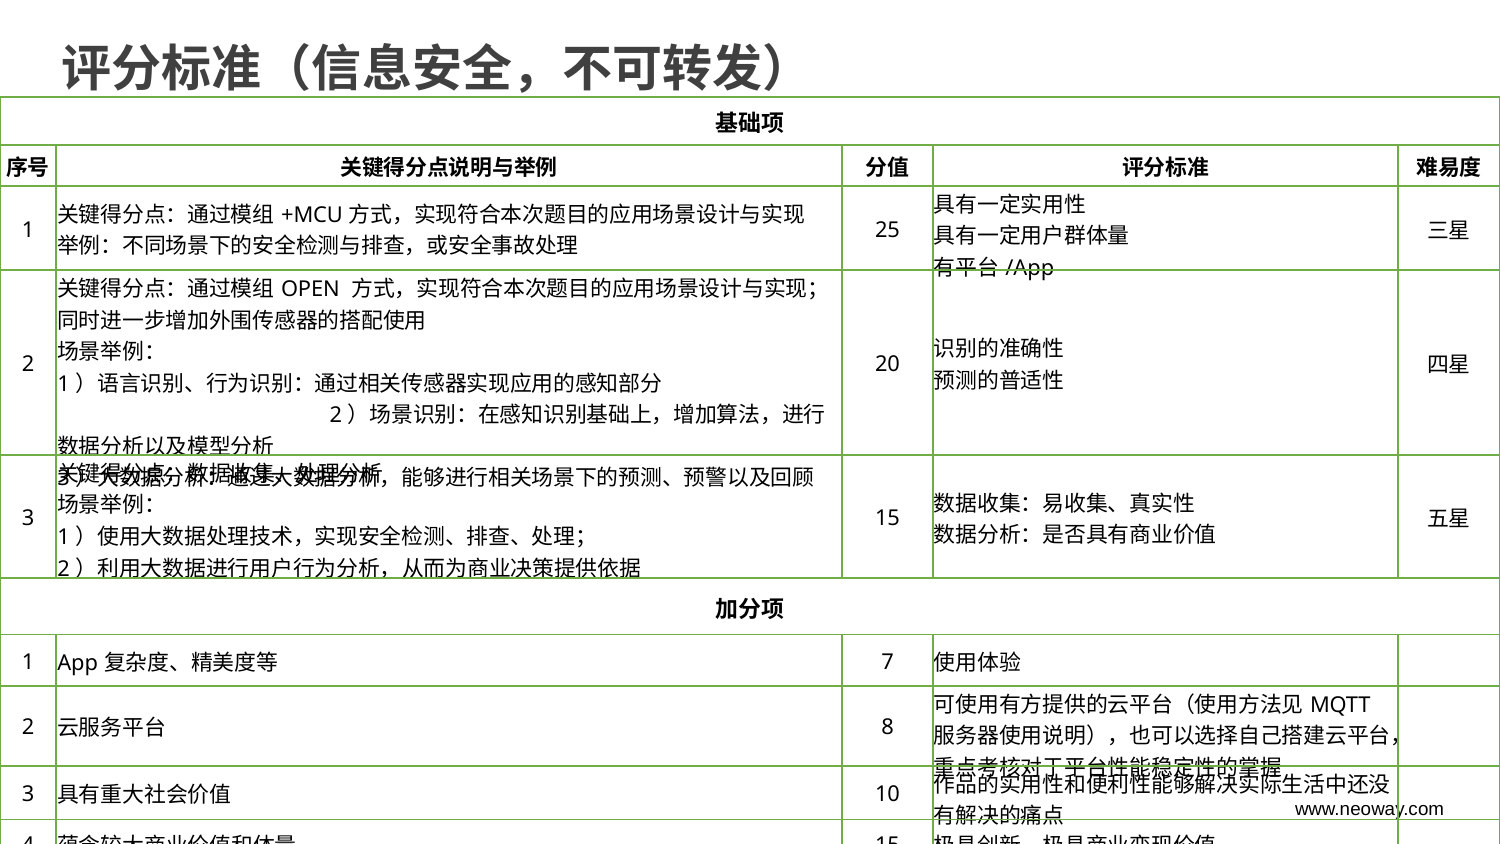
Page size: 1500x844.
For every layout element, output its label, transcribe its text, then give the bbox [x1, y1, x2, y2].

table_cell 8 [843, 687, 932, 765]
table_cell 识别的准确性 预测的普适性 [934, 271, 1397, 454]
table_cell 2 [1, 271, 55, 454]
table_cell [1399, 820, 1499, 844]
table_cell [1399, 687, 1499, 765]
table_cell 4 [1, 820, 55, 844]
table_cell 1 [1, 635, 55, 685]
table_cell 可使用有方提供的云平台（使用方法见MQTT服务器使用说明），也可以选择自己搭建云平台，重点考核对于平台性能稳定性的掌握 [934, 687, 1397, 765]
table_cell 难易度 [1399, 146, 1499, 185]
table_cell 2 [1, 687, 55, 765]
table_cell 25 [843, 187, 932, 269]
table_cell 3 [1, 767, 55, 819]
table_cell 1 [1, 187, 55, 269]
table_cell 评分标准 [934, 146, 1397, 185]
table_cell App复杂度、精美度等 [57, 635, 841, 685]
table_cell 20 [843, 271, 932, 454]
table_cell 云服务平台 [57, 687, 841, 765]
table_cell 使用体验 [934, 635, 1397, 685]
table_cell 数据收集：易收集、真实性 数据分析：是否具有商业价值 [934, 456, 1397, 577]
table_cell 3 [1, 456, 55, 577]
table_cell 五星 [1399, 456, 1499, 577]
table_cell 分值 [843, 146, 932, 185]
table_cell 关键得分点：数据收集、处理分析 场景举例： 1）使用大数据处理技术，实现安全检测、排查、处理； 2）利用大数据进行用户行为分析，从而为商业决策提供依据 [57, 456, 841, 577]
table_cell 15 [843, 456, 932, 577]
table_cell 极具创新，极具商业变现价值 [934, 820, 1397, 844]
table_cell 作品的实用性和便利性能够解决实际生活中还没有解决的痛点 [934, 767, 1397, 819]
table_cell 三星 [1399, 187, 1499, 269]
table_cell [1399, 635, 1499, 685]
table_cell 关键得分点：通过模组OPEN 方式，实现符合本次题目的应用场景设计与实现；同时进一步增加外围传感器的搭配使用 场景举例： 1）语言识别、行为识别：通过相关传感器实现应用的感知部分 2）场景识别：在感知识别基础上，增加算法，进行数据分析以及模型分析 3）大数据分析：通过大数据分析，能够进行相关场景下的预测、预警以及回顾 [57, 271, 841, 454]
table_cell 具有重大社会价值 [57, 767, 841, 819]
table_cell 具有一定实用性 具有一定用户群体量 有平台/App [934, 187, 1397, 269]
table_cell 蕴含较大商业价值和体量 [57, 820, 841, 844]
table_cell 加分项 [1, 579, 1499, 634]
text_box 评分标准（信息安全，不可转发） [48, 30, 825, 96]
table_cell 7 [843, 635, 932, 685]
table_header 基础项 [1, 98, 1499, 144]
table_cell 关键得分点说明与举例 [57, 146, 841, 185]
table_cell 序号 [1, 146, 55, 185]
table_cell 15 [843, 820, 932, 844]
table_cell 关键得分点：通过模组+MCU方式，实现符合本次题目的应用场景设计与实现 举例：不同场景下的安全检测与排查，或安全事故处理 [57, 187, 841, 269]
table_cell 四星 [1399, 271, 1499, 454]
table_cell 10 [843, 767, 932, 819]
table_cell [1399, 767, 1499, 819]
